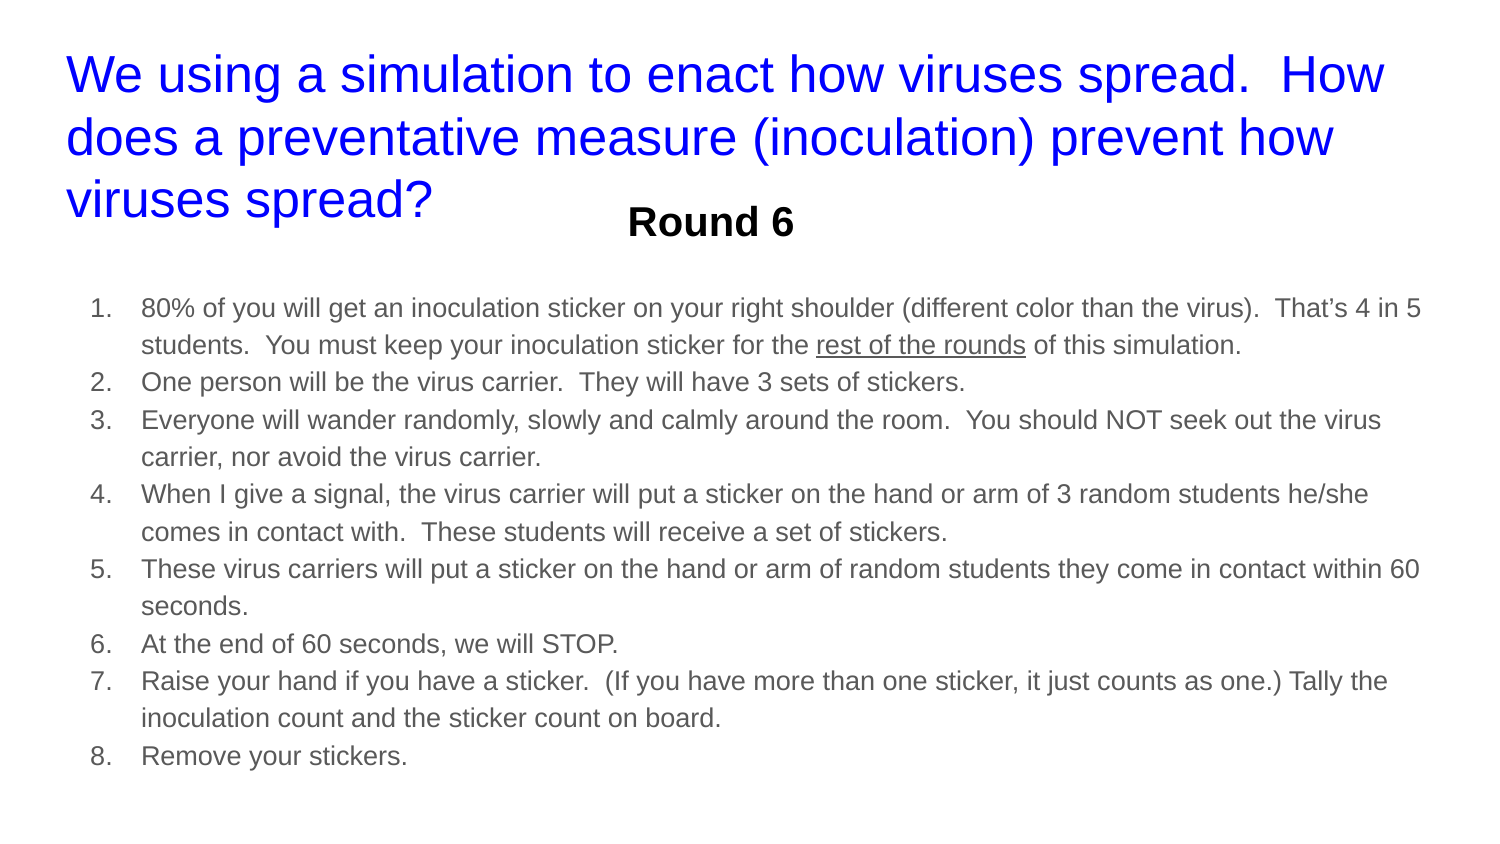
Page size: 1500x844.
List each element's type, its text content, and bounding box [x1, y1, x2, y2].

text_box Round 6 [488, 180, 934, 258]
list 80% of you will get an inoculation sticker on your right shoulder (different color than the virus). That’s 4 in 5 students. You must keep your inoculation sticker for the rest of the rounds of this simulation. One person will be the virus carrier. They will have 3 sets of stickers. Everyone will wander randomly, slowly and calmly around the room. You should NOT seek out the virus carrier, nor avoid the virus carrier. When I give a signal, the virus carrier will put a sticker on the hand or arm of 3 random students he/she comes in contact with. These students will receive a set of stickers. These virus carriers will put a sticker on the hand or arm of random students they come in contact within 60 seconds. At the end of 60 seconds, we will STOP. Raise your hand if you have a sticker. (If you have more than one sticker, it just counts as one.) Tally the inoculation count and the sticker count on board. Remove your stickers. [51, 270, 1449, 806]
title We using a simulation to enact how viruses spread. How does a preventative measure (inoculation) prevent how viruses spread? [51, 25, 1449, 167]
